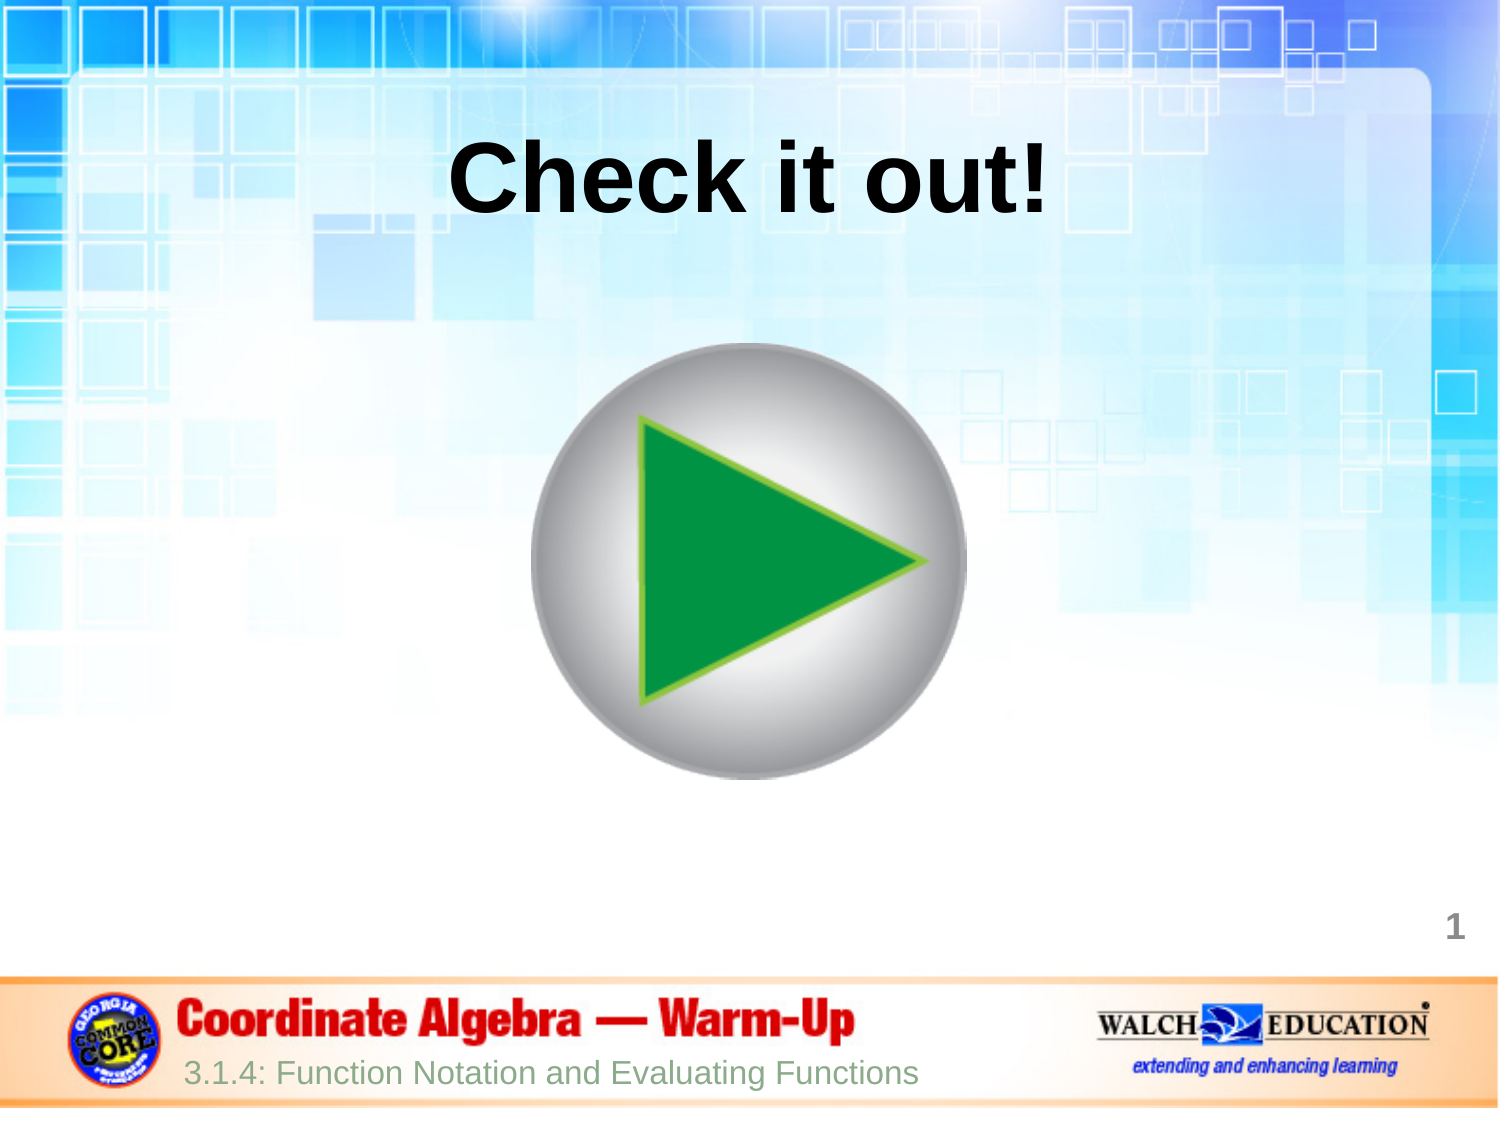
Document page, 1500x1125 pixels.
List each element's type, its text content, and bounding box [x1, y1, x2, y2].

slide_number 1 [1361, 901, 1481, 949]
subtitle Check it out! [105, 105, 1394, 925]
picture [0, 0, 1500, 1108]
footer 3.1.4: Function Notation and Evaluating Functions [168, 1048, 1067, 1094]
